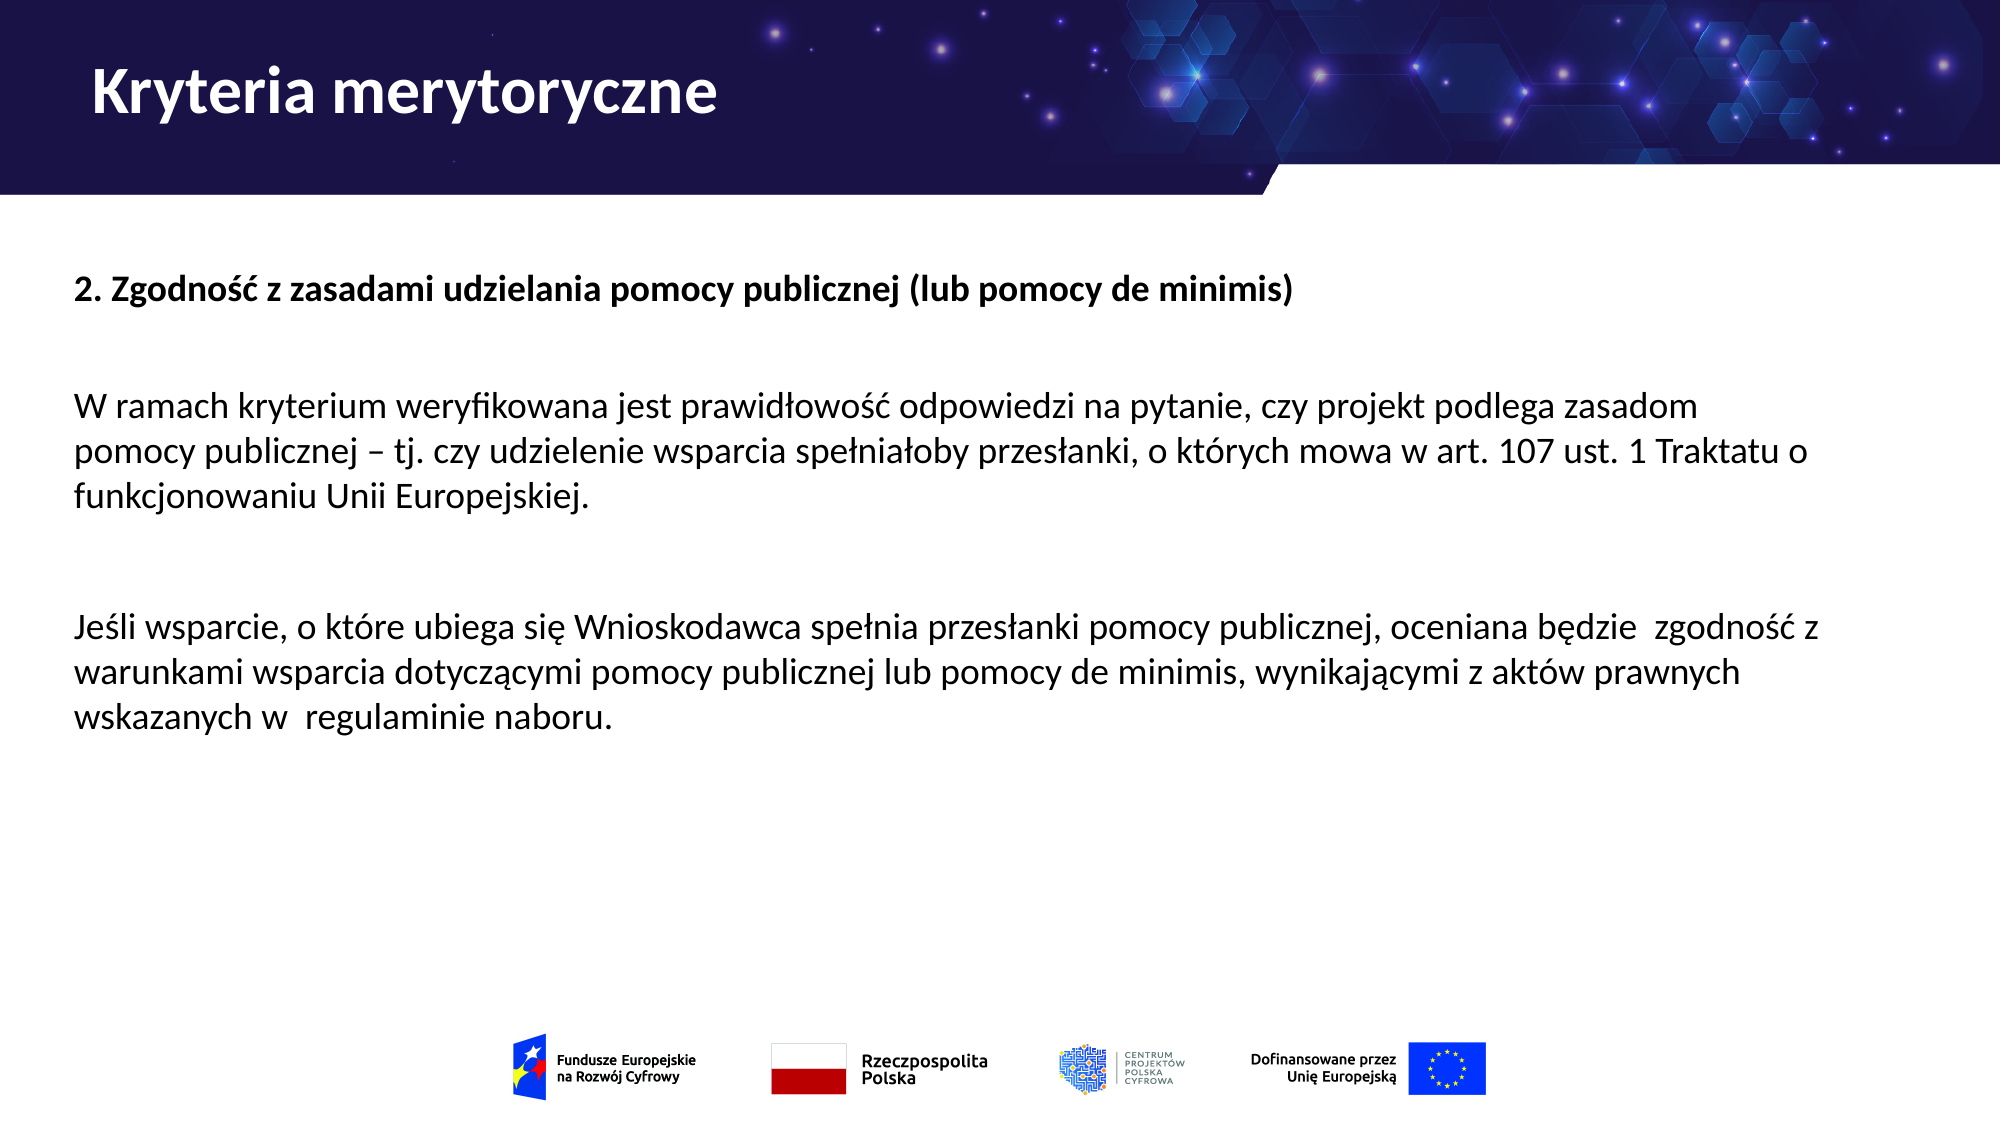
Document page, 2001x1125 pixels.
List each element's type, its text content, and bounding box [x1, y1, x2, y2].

picture [0, 0, 2000, 195]
picture [491, 1011, 1509, 1122]
list 2. Zgodność z zasadami udzielania pomocy publicznej (lub pomocy de minimis) W ramach kryterium weryfikowana jest prawidłowość odpowiedzi na pytanie, czy projekt podlega zasadom pomocy publicznej – tj. czy udzielenie wsparcia spełniałoby przesłanki, o których mowa w art. 107 ust. 1 Traktatu o funkcjonowaniu Unii Europejskiej. Jeśli wsparcie, o które ubiega się Wnioskodawca spełnia przesłanki pomocy publicznej, oceniana będzie zgodność z warunkami wsparcia dotyczącymi pomocy publicznej lub pomocy de minimis, wynikającymi z aktów prawnych wskazanych w regulaminie naboru. [59, 250, 1844, 963]
title Kryteria merytoryczne [77, 46, 1863, 136]
